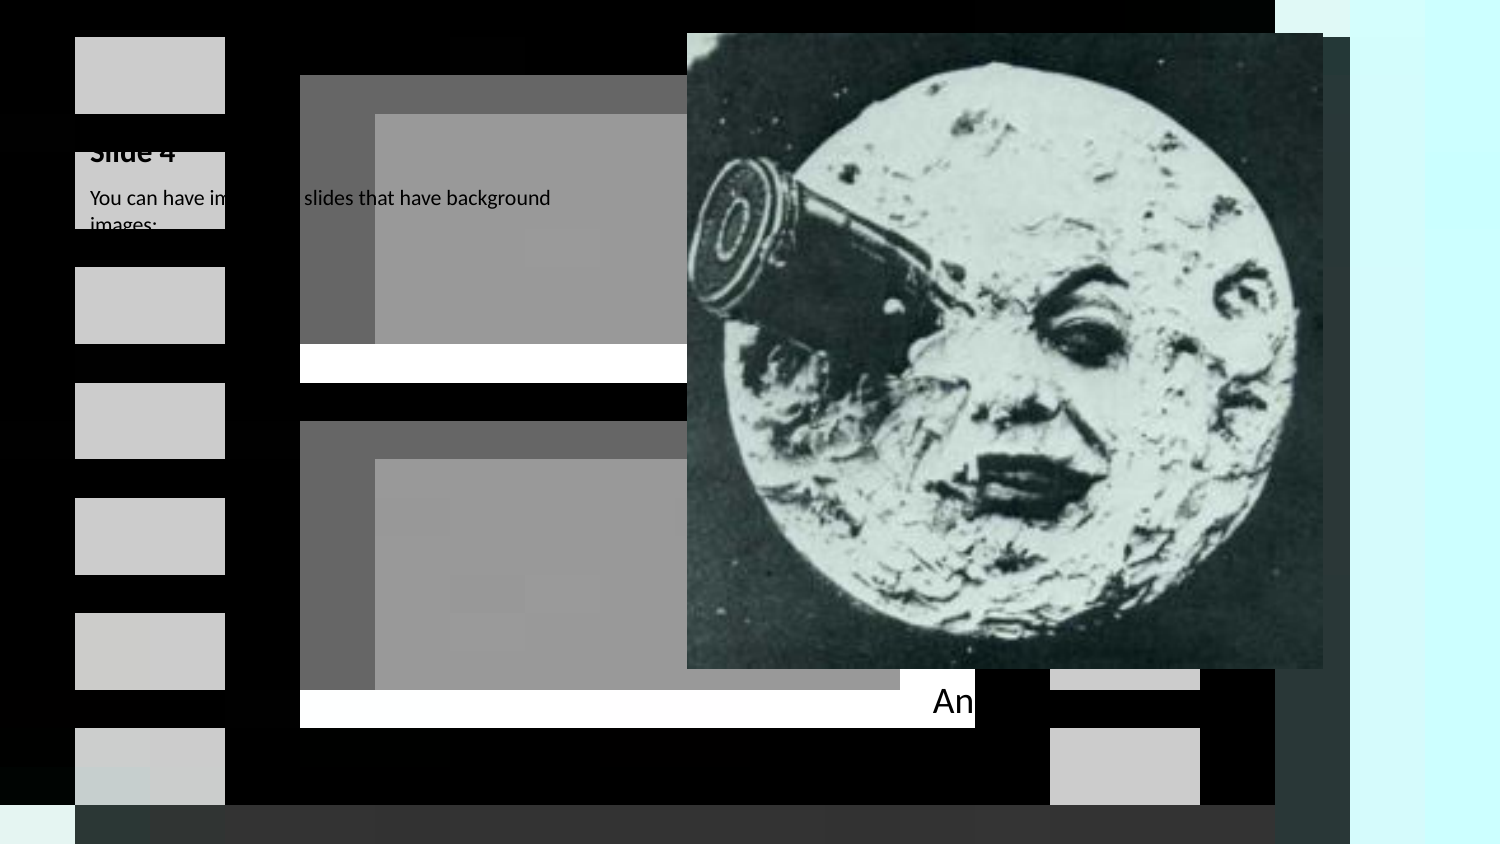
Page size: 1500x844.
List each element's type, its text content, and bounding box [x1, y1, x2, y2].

title Slide 4 [75, 33, 569, 176]
list You can have images on slides that have background images: [75, 176, 569, 754]
text_box An image [585, 668, 1423, 753]
picture [0, 0, 1500, 844]
